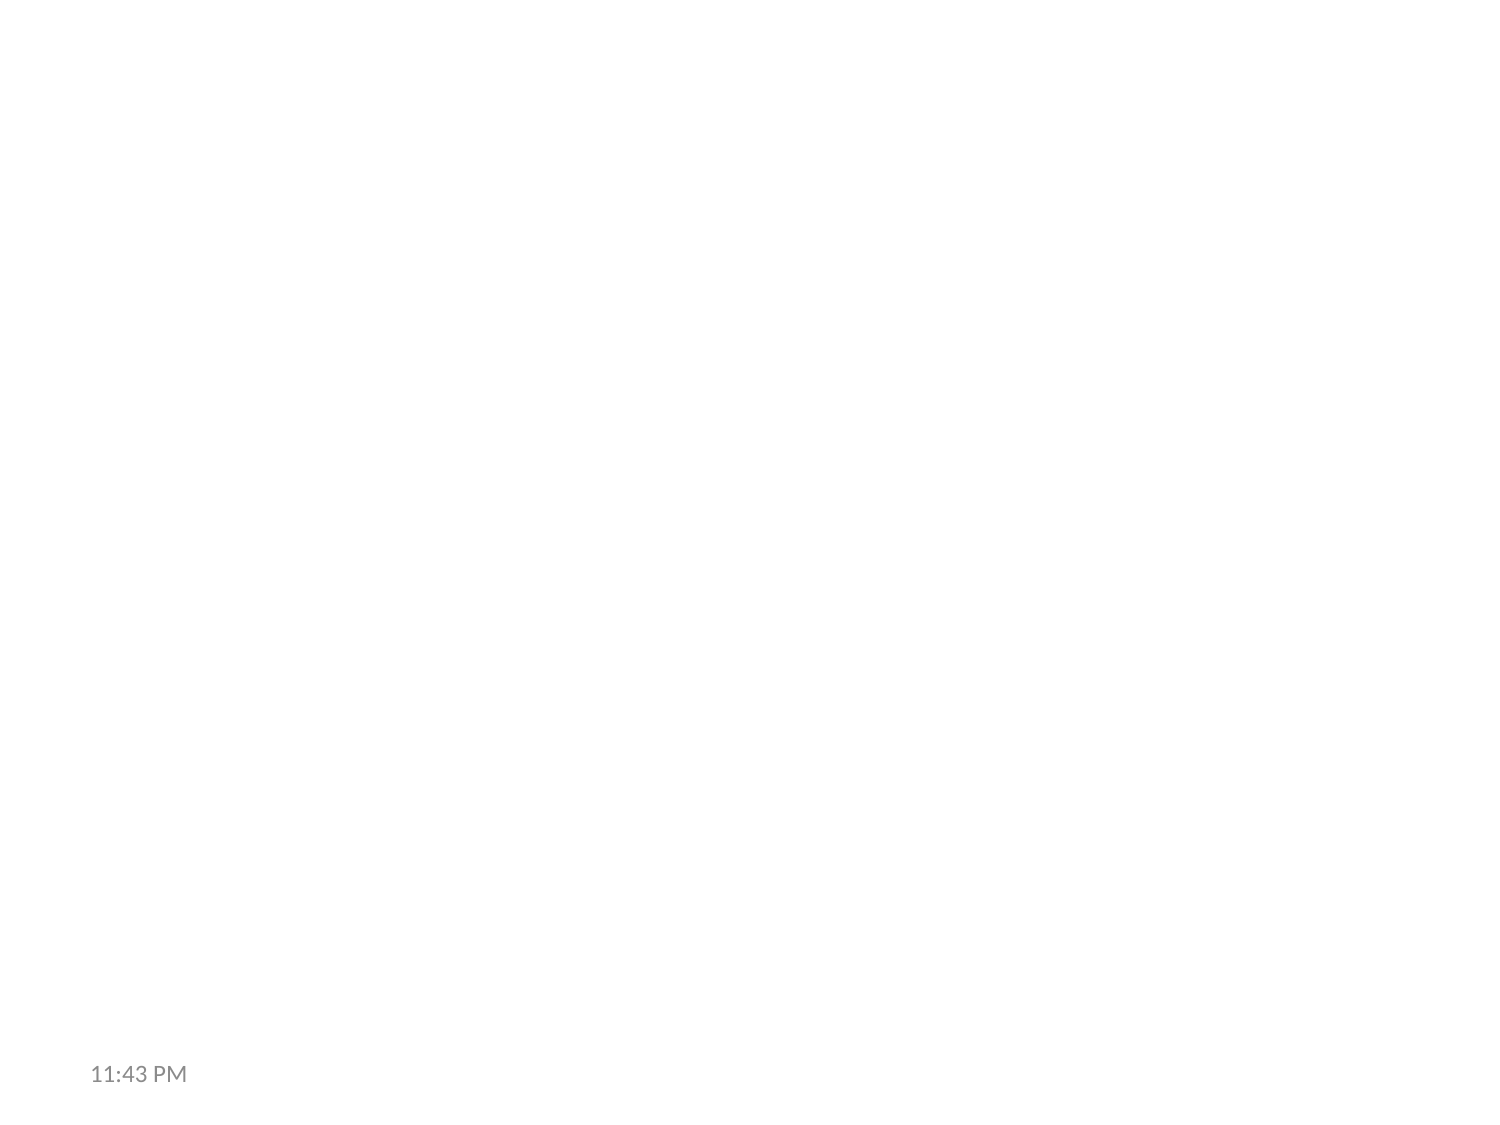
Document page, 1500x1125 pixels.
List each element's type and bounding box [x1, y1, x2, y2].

slide_number [75, 1042, 425, 1103]
